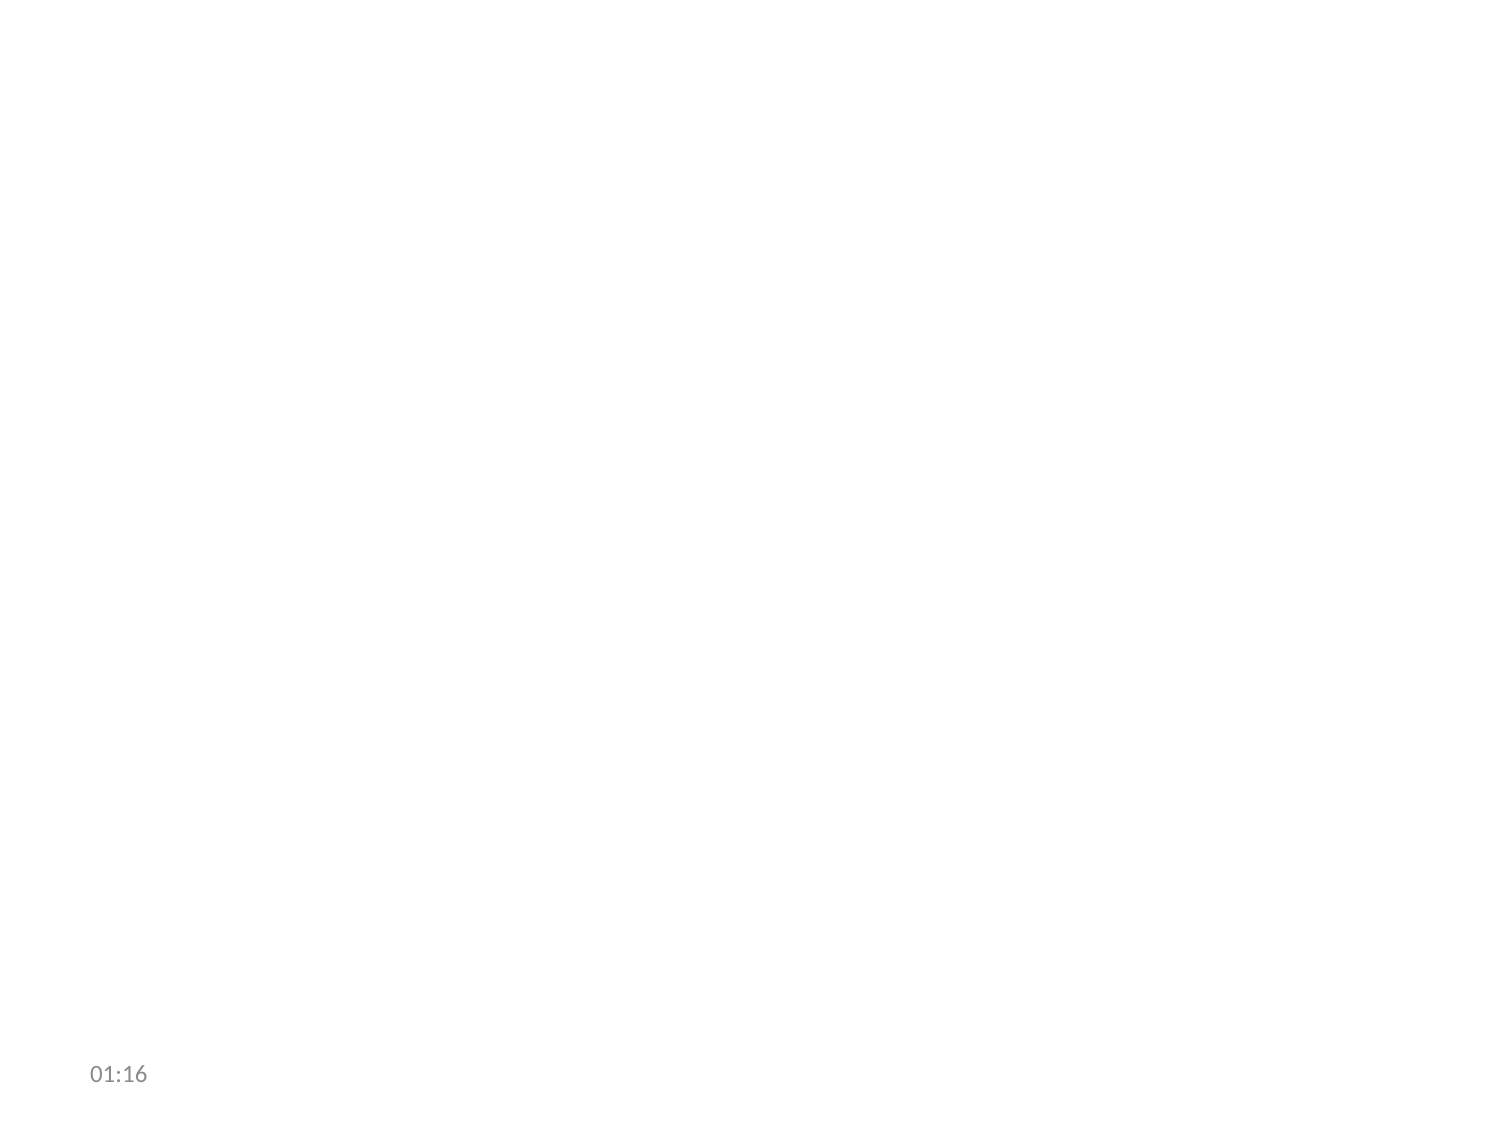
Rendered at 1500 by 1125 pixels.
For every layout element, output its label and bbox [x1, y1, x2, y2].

slide_number [75, 1042, 425, 1103]
